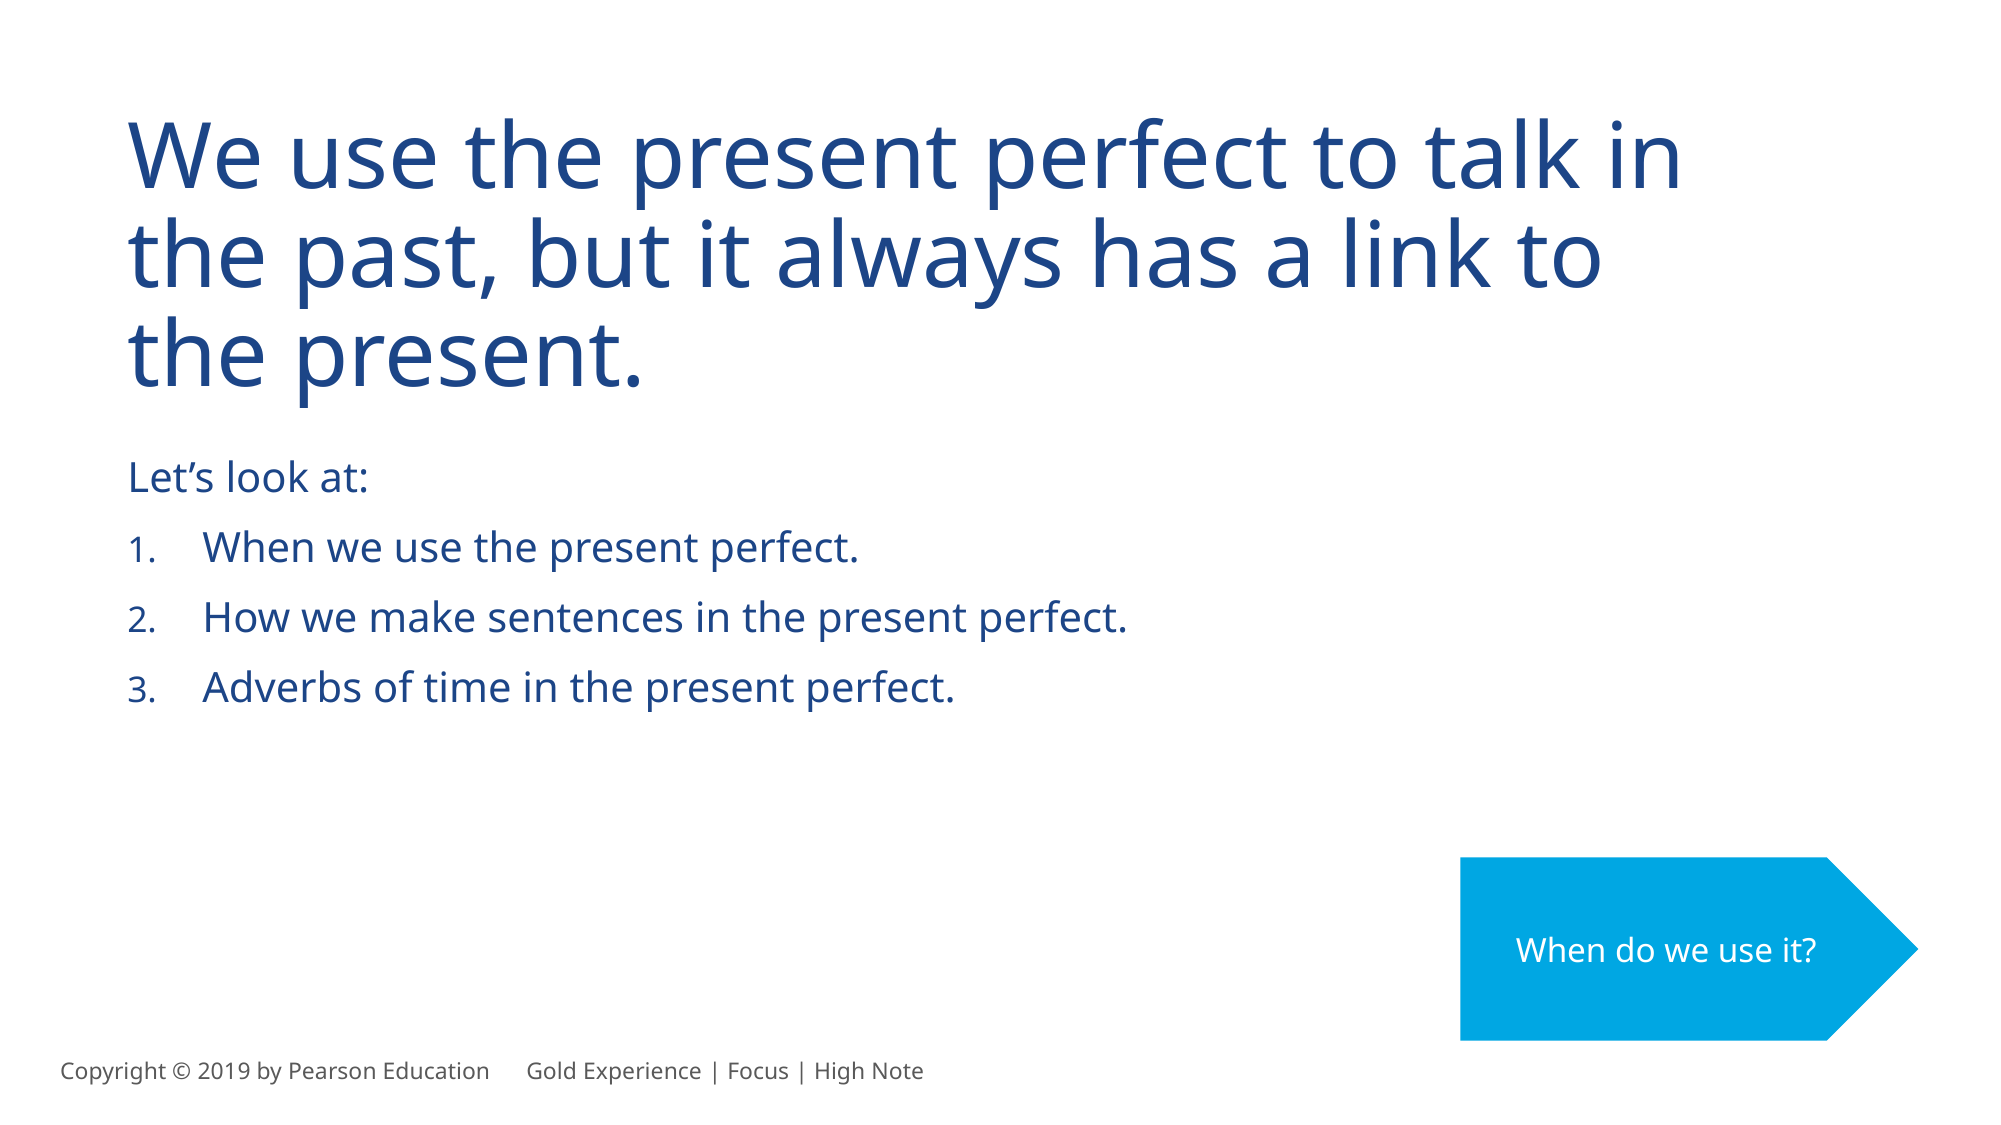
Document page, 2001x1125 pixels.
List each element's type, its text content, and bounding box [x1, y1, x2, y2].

list Let’s look at: When we use the present perfect. How we make sentences in the present perfect. Adverbs of time in the present perfect. [112, 449, 1763, 822]
title We use the present perfect to talk in the past, but it always has a link to the present. [112, 125, 1763, 390]
text_box When do we use it? [1458, 855, 1921, 1043]
footer Copyright © 2019 by Pearson Education Gold Experience | Focus | High Note [45, 1040, 1084, 1101]
